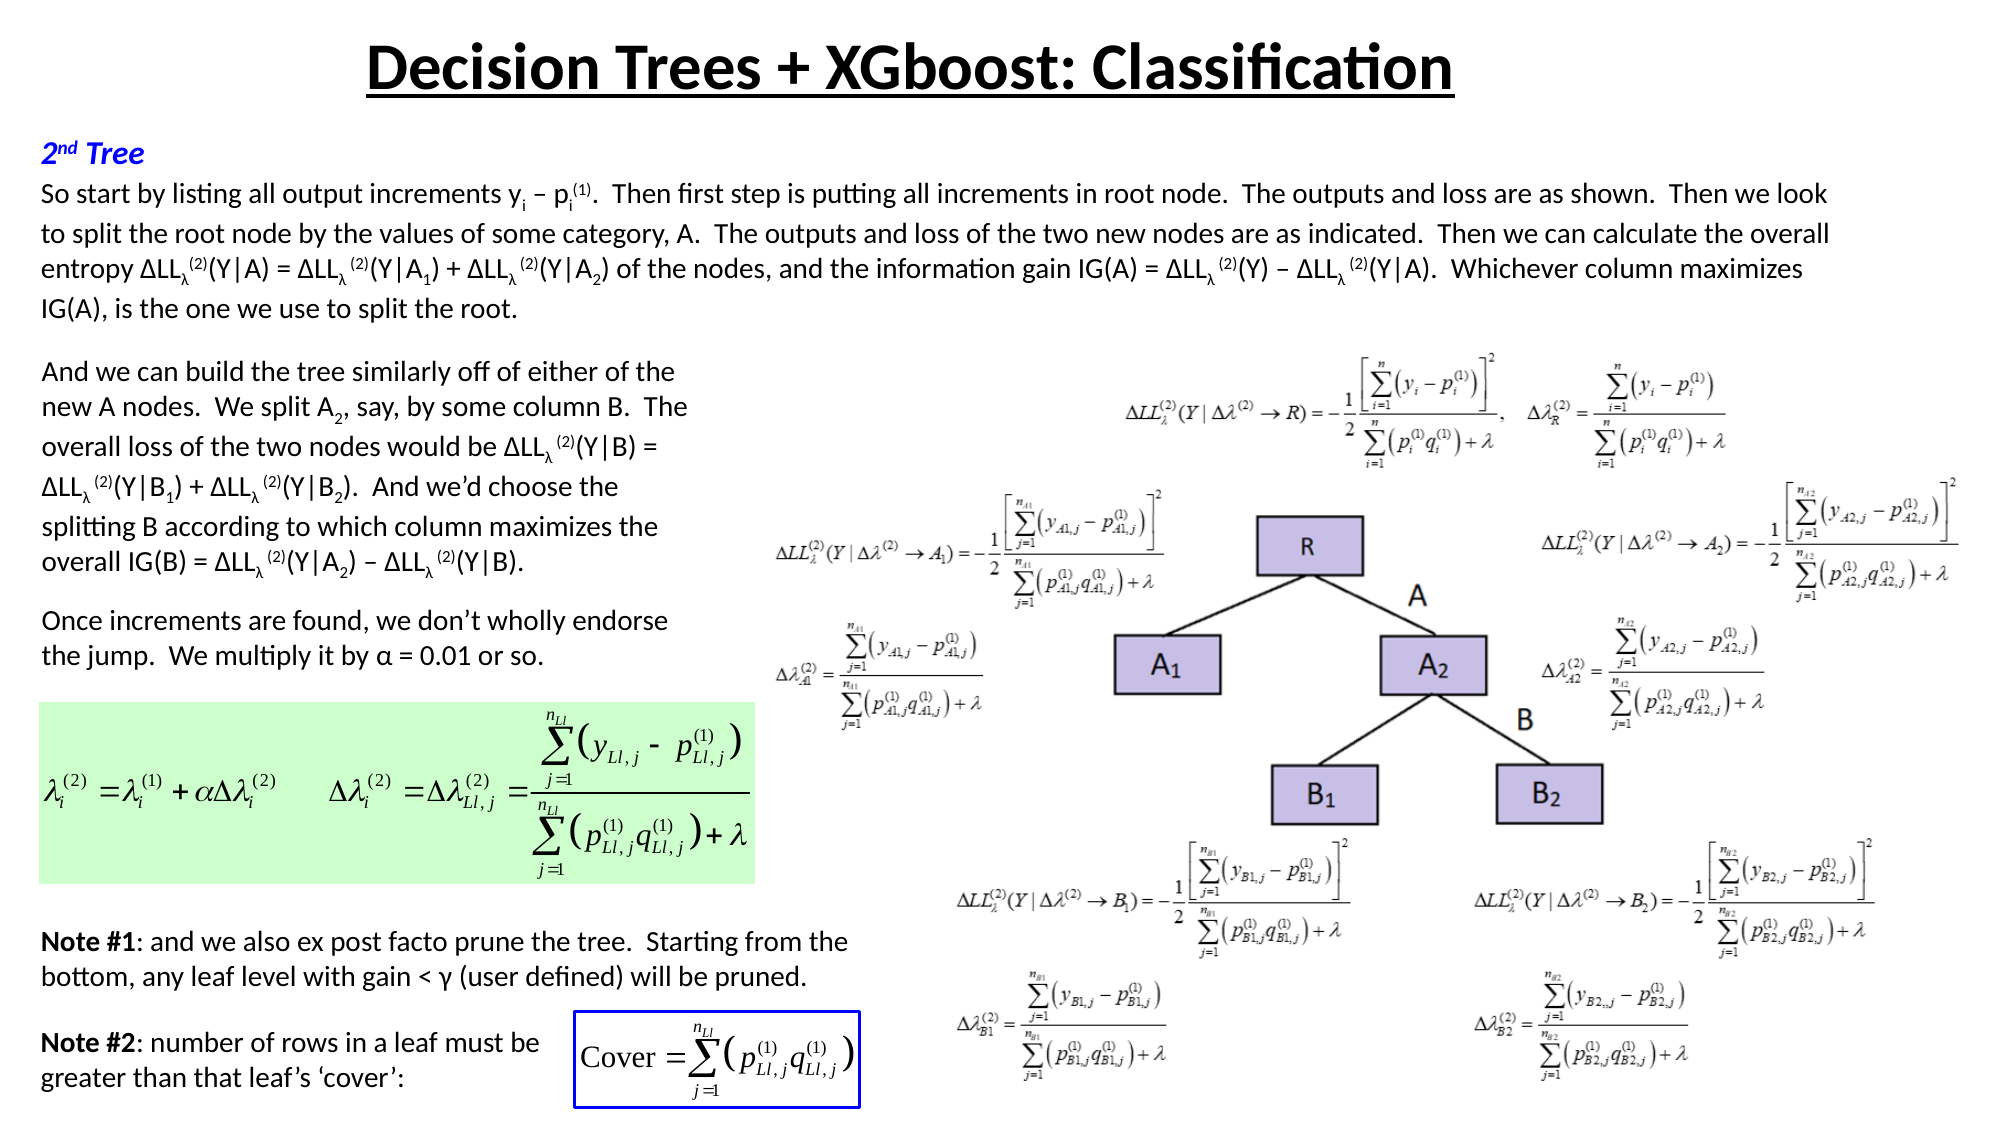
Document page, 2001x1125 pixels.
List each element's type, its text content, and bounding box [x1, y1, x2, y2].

picture [766, 339, 1974, 1081]
text_box Note #1: and we also ex post facto prune the tree. Starting from the bottom, any leaf level with gain < γ (user defined) will be pruned. [25, 914, 766, 1000]
text_box Decision Trees + XGboost: Classification [351, 15, 1497, 111]
text_box So start by listing all output increments yi – pi(1). Then first step is putting all increments in root node. The outputs and loss are as shown. Then we look to split the root node by the values of some category, A. The outputs and loss of the two new nodes are as indicated. Then we can calculate the overall entropy ΔLLλ(2)(Y|A) = ΔLLλ (2)(Y|A1) + ΔLLλ (2)(Y|A2) of the nodes, and the information gain IG(A) = ΔLLλ (2)(Y) – ΔLLλ (2)(Y|A). Whichever column maximizes IG(A), is the one we use to split the root. [25, 167, 1851, 332]
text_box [575, 1012, 858, 1107]
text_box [38, 701, 756, 885]
text_box And we can build the tree similarly off of either of the new A nodes. We split A2, say, by some column B. The overall loss of the two nodes would be ΔLLλ (2)(Y|B) = ΔLLλ (2)(Y|B1) + ΔLLλ (2)(Y|B2). And we’d choose the splitting B according to which column maximizes the overall IG(B) = ΔLLλ (2)(Y|A2) – ΔLLλ (2)(Y|B). [26, 345, 706, 589]
text_box Once increments are found, we don’t wholly endorse the jump. We multiply it by α = 0.01 or so. [26, 594, 706, 679]
text_box 2nd Tree [25, 123, 194, 179]
text_box Note #2: number of rows in a leaf must be greater than that leaf’s ‘cover’: [25, 1016, 567, 1101]
